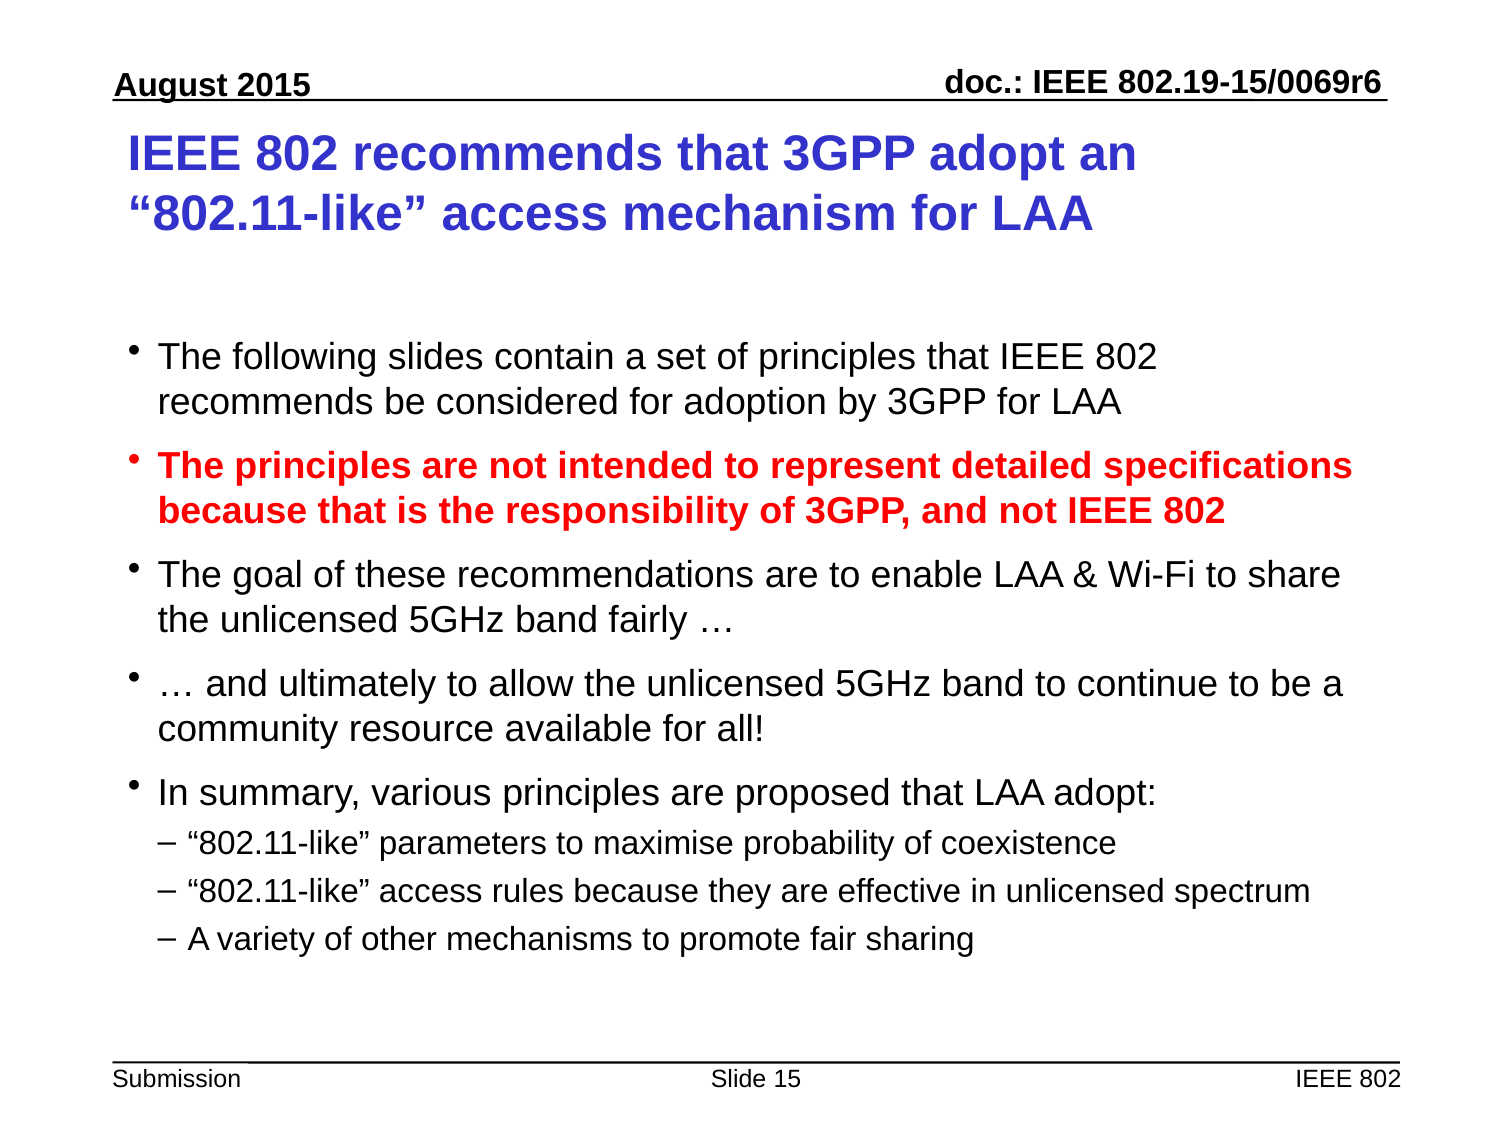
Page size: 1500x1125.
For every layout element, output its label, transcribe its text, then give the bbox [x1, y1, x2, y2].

slide_number Slide 15 [709, 1061, 803, 1093]
title IEEE 802 recommends that 3GPP adopt an “802.11-like” access mechanism for LAA [112, 112, 1388, 288]
list The following slides contain a set of principles that IEEE 802 recommends be considered for adoption by 3GPP for LAA The principles are not intended to represent detailed specifications because that is the responsibility of 3GPP, and not IEEE 802 The goal of these recommendations are to enable LAA & Wi-Fi to share the unlicensed 5GHz band fairly … … and ultimately to allow the unlicensed 5GHz band to continue to be a community resource available for all! In summary, various principles are proposed that LAA adopt: “802.11-like” parameters to maximise probability of coexistence “802.11-like” access rules because they are effective in unlicensed spectrum A variety of other mechanisms to promote fair sharing [112, 324, 1388, 1000]
footer IEEE 802 [1294, 1061, 1402, 1093]
